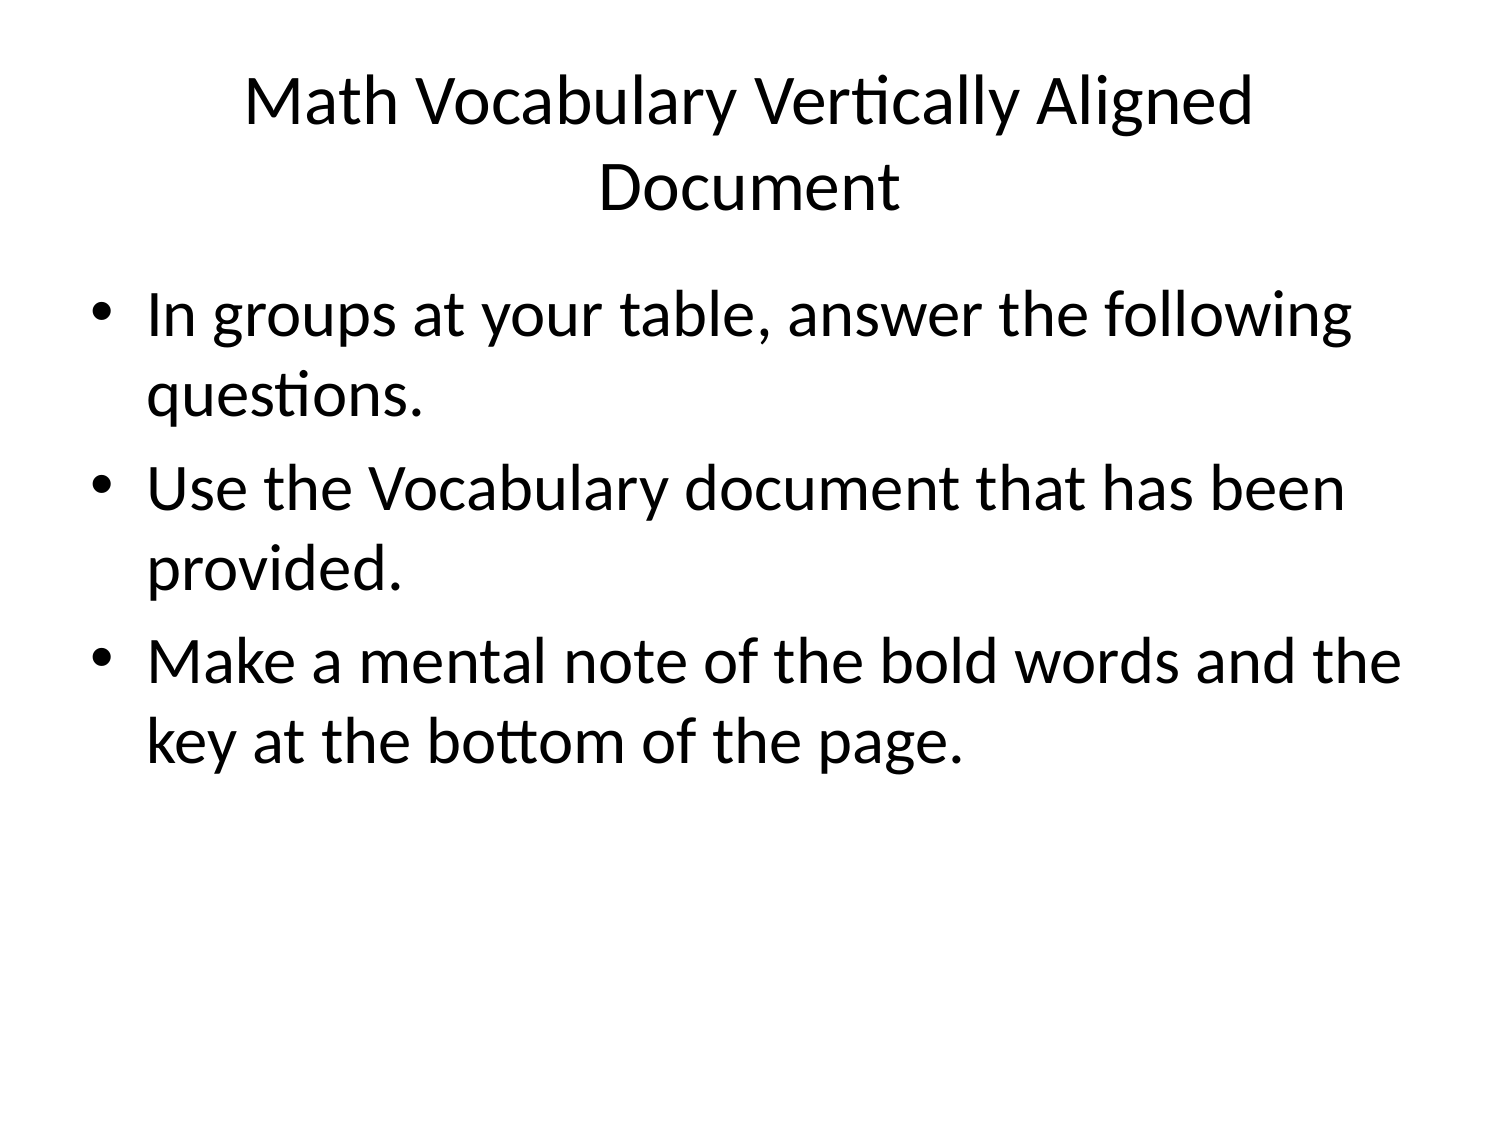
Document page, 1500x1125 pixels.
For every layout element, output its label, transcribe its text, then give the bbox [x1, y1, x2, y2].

list In groups at your table, answer the following questions. Use the Vocabulary document that has been provided. Make a mental note of the bold words and the key at the bottom of the page. [75, 262, 1425, 1005]
title Math Vocabulary Vertically Aligned Document [75, 45, 1425, 233]
